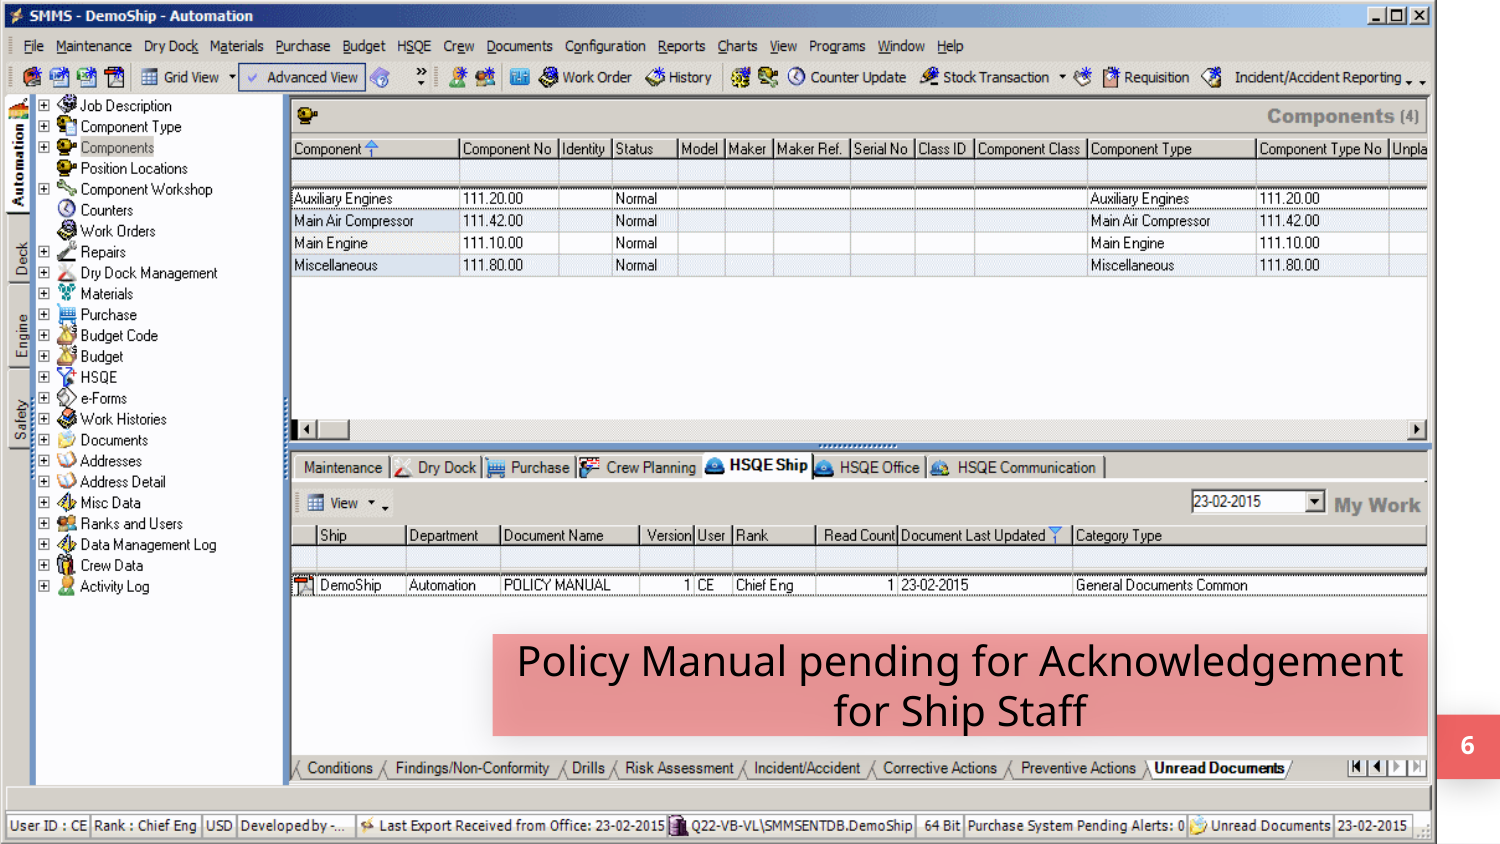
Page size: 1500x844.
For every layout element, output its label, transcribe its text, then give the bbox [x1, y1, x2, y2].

picture [0, 0, 1437, 844]
slide_number ‹#› [1441, 714, 1500, 780]
